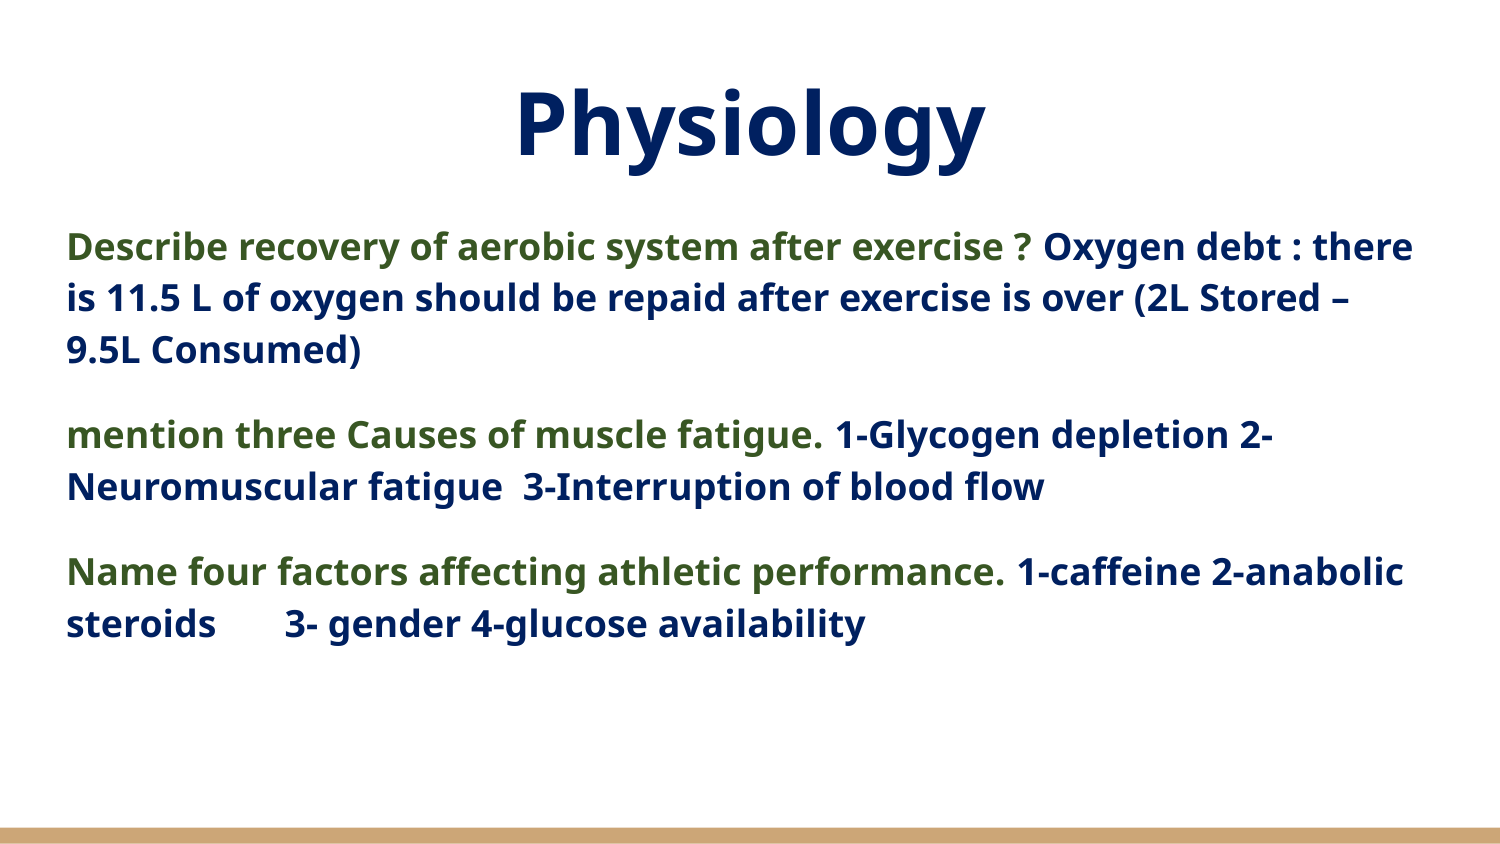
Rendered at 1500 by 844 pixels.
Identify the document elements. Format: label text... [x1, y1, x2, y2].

title Physiology [51, 51, 1449, 189]
list Describe recovery of aerobic system after exercise ? Oxygen debt : there is 11.5 L of oxygen should be repaid after exercise is over (2L Stored – 9.5L Consumed) mention three Causes of muscle fatigue. 1-Glycogen depletion 2- Neuromuscular fatigue 3-Interruption of blood flow Name four factors affecting athletic performance. 1-caffeine 2-anabolic steroids 3- gender 4-glucose availability [51, 200, 1449, 803]
